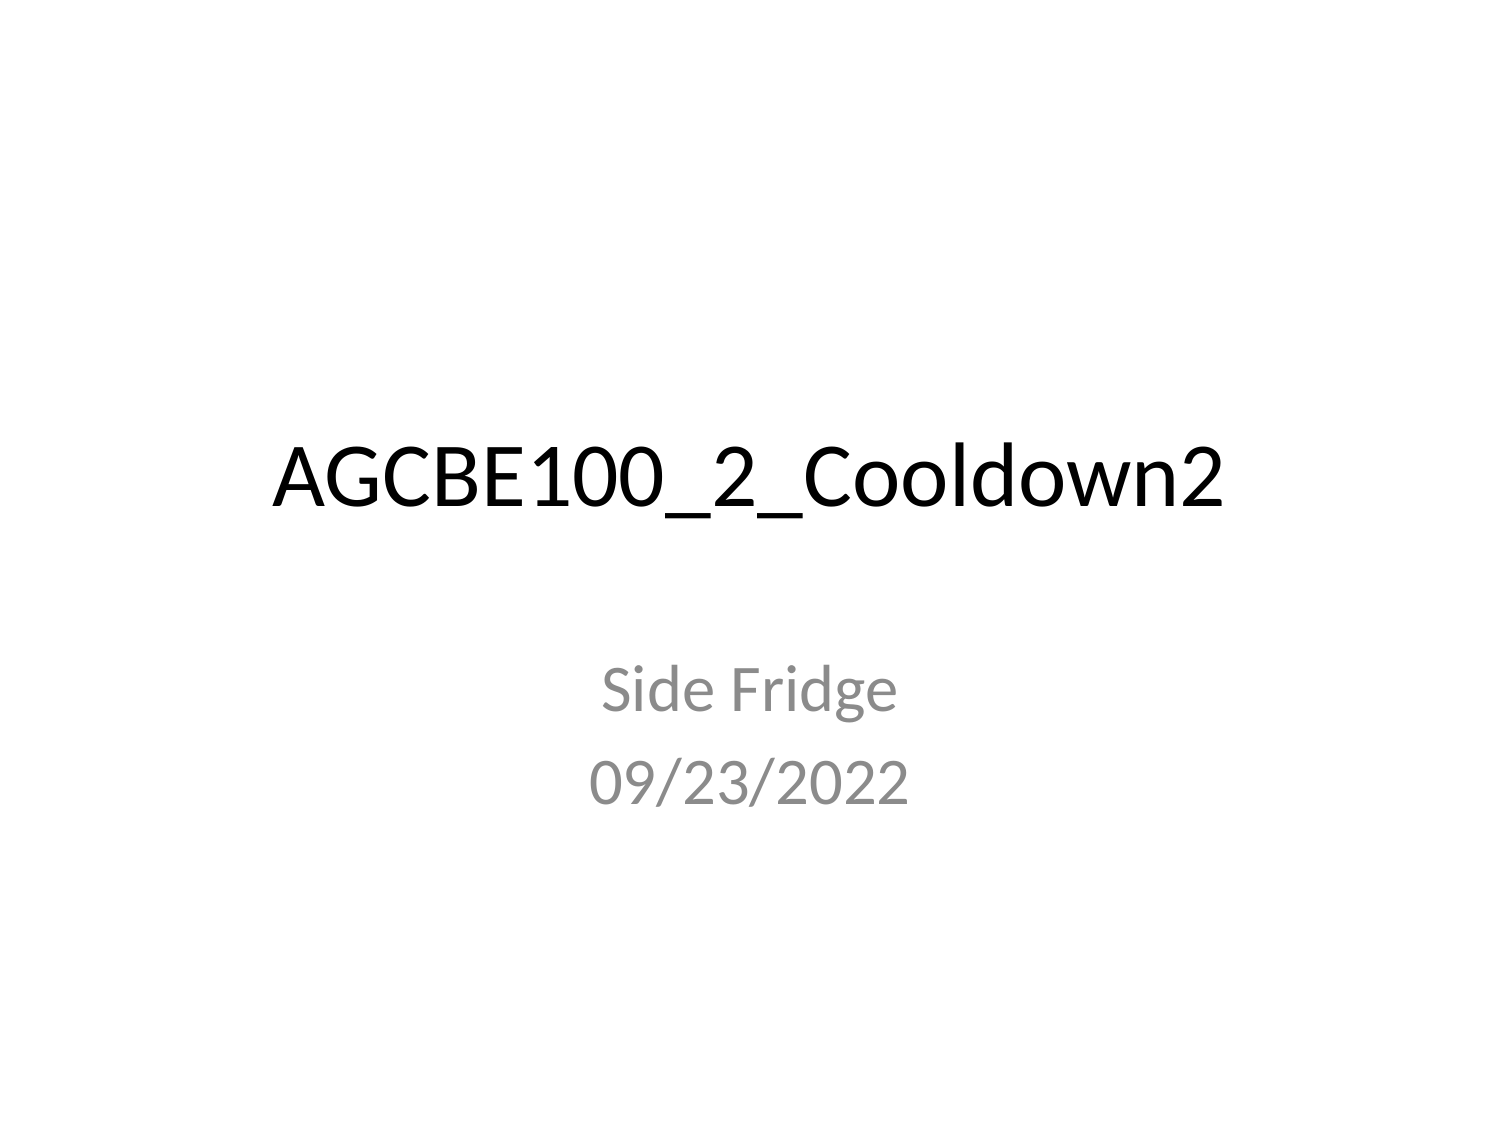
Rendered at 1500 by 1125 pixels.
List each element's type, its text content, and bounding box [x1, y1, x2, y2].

title AGCBE100_2_Cooldown2 [112, 349, 1388, 591]
subtitle Side Fridge 09/23/2022 [225, 637, 1275, 925]
